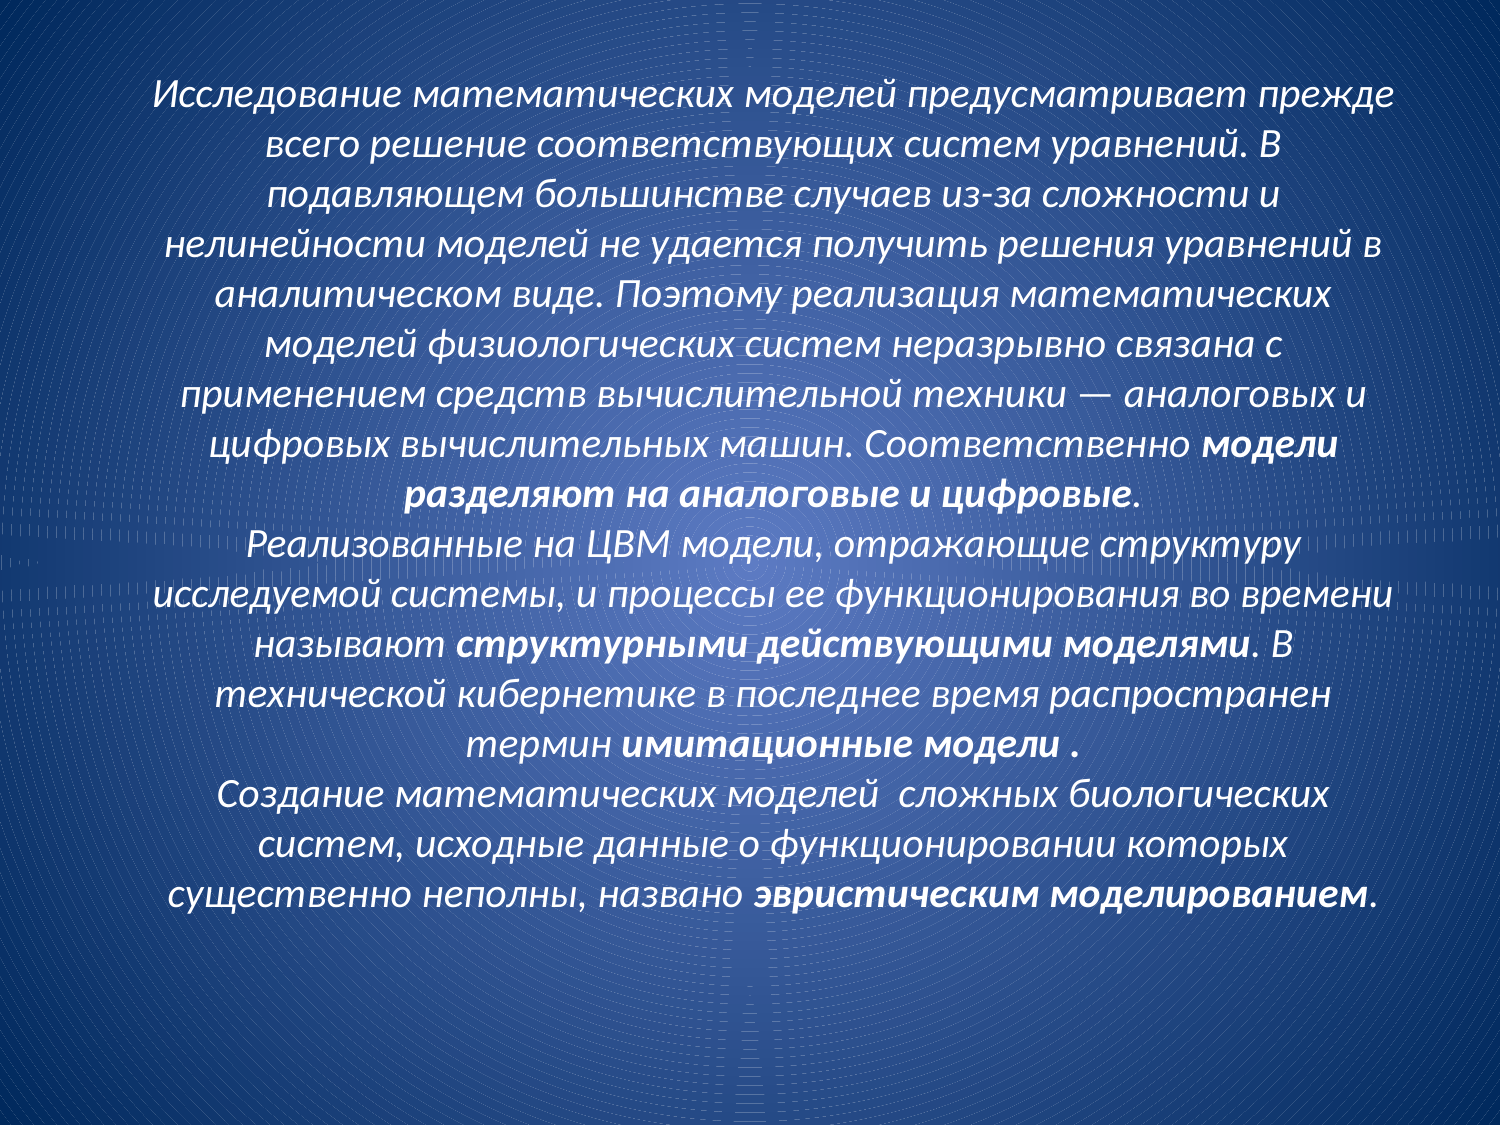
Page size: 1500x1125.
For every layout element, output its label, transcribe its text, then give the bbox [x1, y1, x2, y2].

text_box Исследование математических моделей предусматривает прежде всего решение соответствующих систем уравнений. В подавляющем большинстве случаев из-за сложности и нелинейности моделей не удается получить решения уравнений в аналитическом виде. Поэтому реализация математических моделей физиологических систем неразрывно связана с применением средств вычислительной техники — аналоговых и цифровых вычислительных машин. Соответственно модели разделяют на аналоговые и цифровые. Реализованные на ЦВМ модели, отражающие структуру исследуемой системы, и процессы ее функционирования во времени называют структурными действующими моделями. В технической кибернетике в последнее время распространен термин имитационные модели . Создание математических моделей сложных биологических систем, исходные данные о функционировании которых существенно неполны, названо эвристическим моделированием. [128, 58, 1418, 924]
